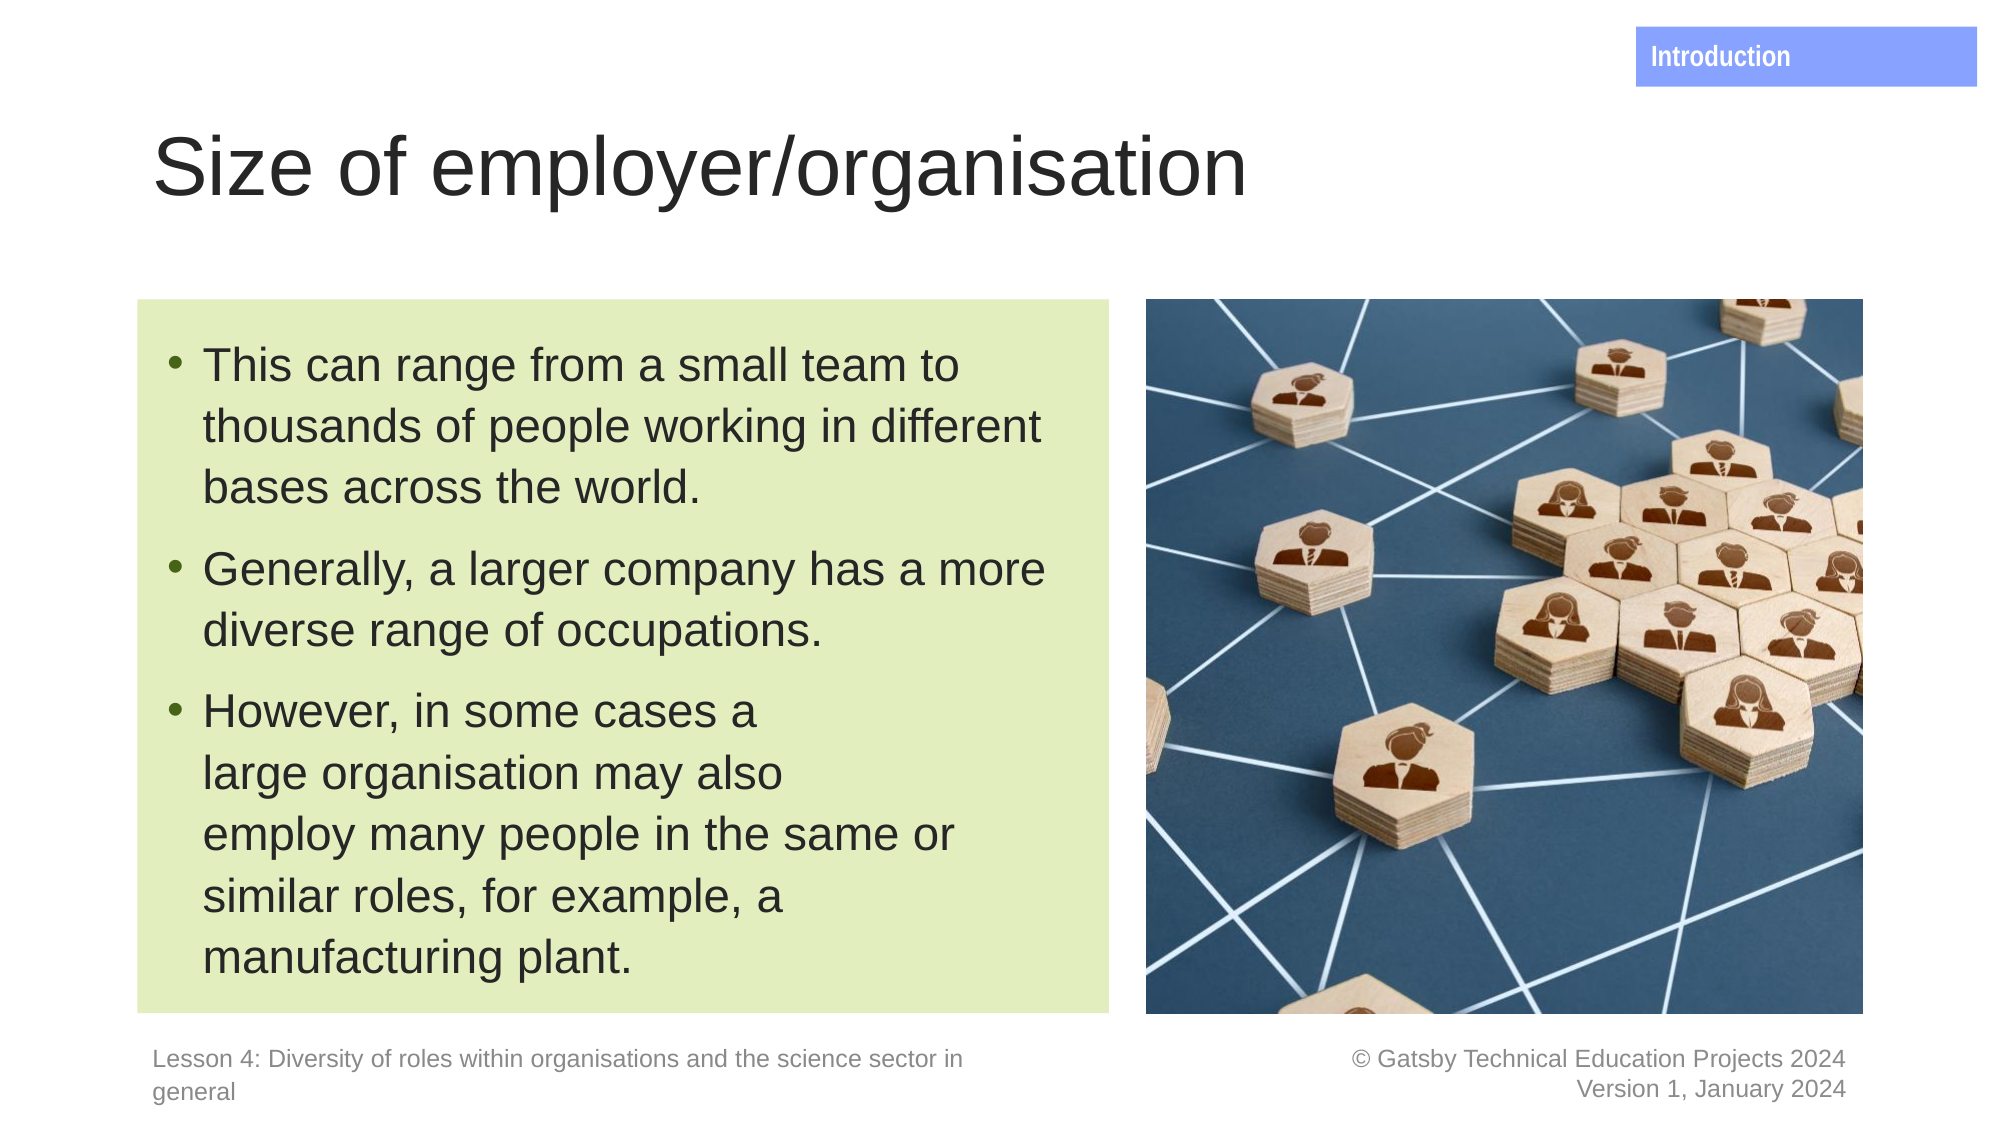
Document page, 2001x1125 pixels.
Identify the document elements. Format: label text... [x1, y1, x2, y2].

list Introduction [1636, 26, 1978, 87]
list Lesson 4: Diversity of roles within organisations and the science sector in general [137, 1042, 1068, 1103]
title Size of employer/organisation [137, 59, 1863, 278]
list This can range from a small team to thousands of people working in different bases across the world. Generally, a larger company has a more diverse range of occupations. However, in some cases a large organisation may also employ many people in the same or similar roles, for example, a manufacturing plant. [137, 299, 1109, 1014]
picture [1146, 299, 1863, 1014]
